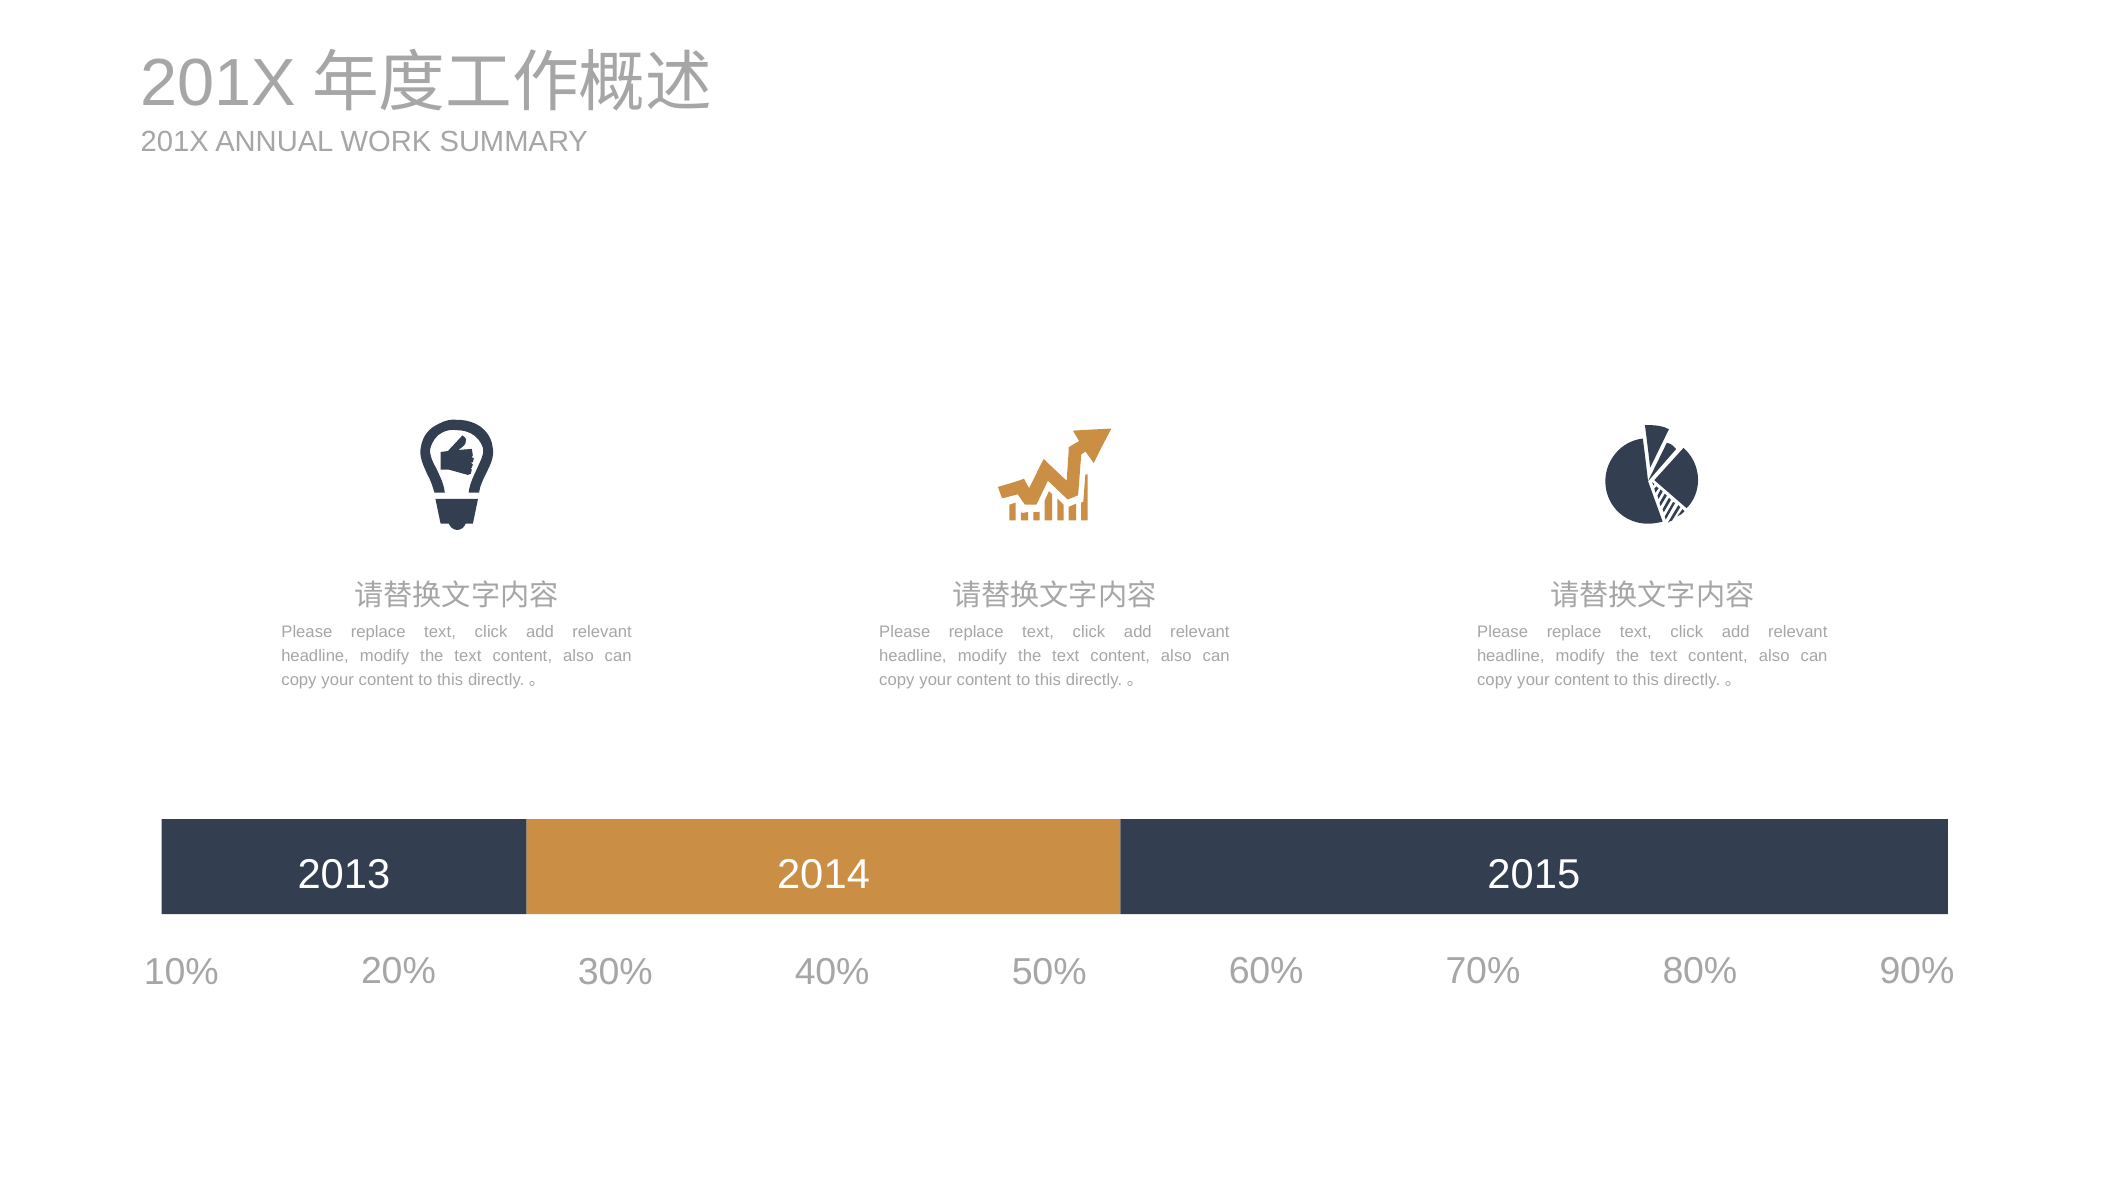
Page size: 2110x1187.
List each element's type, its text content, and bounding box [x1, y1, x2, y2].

text_box [1033, 510, 1040, 521]
text_box [1057, 498, 1064, 521]
text_box [420, 419, 494, 493]
text_box 201X年度工作概述 [140, 38, 789, 119]
text_box [1654, 447, 1699, 509]
text_box 30% [563, 930, 668, 1000]
text_box [997, 428, 1112, 505]
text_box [1462, 561, 1843, 698]
text_box [1009, 502, 1016, 521]
text_box 80% [1647, 929, 1753, 999]
text_box 60% [1213, 929, 1319, 999]
text_box [1667, 505, 1685, 523]
text_box [1020, 510, 1029, 521]
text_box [864, 561, 1245, 698]
text_box [435, 498, 479, 530]
text_box [1644, 425, 1669, 468]
text_box 50% [997, 930, 1102, 1000]
text_box 2013 [161, 818, 526, 915]
text_box [1068, 503, 1077, 521]
text_box 70% [1430, 929, 1536, 999]
text_box 10% [129, 930, 234, 1000]
text_box [1605, 438, 1677, 524]
text_box 2015 [1119, 818, 1949, 915]
text_box [1044, 491, 1053, 521]
text_box 201X ANNUAL WORK SUMMARY [140, 122, 602, 158]
text_box 40% [780, 930, 885, 999]
text_box 90% [1864, 929, 1970, 999]
text_box 2014 [526, 818, 1119, 915]
text_box 20% [346, 929, 451, 999]
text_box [266, 561, 647, 698]
text_box [1081, 474, 1088, 521]
